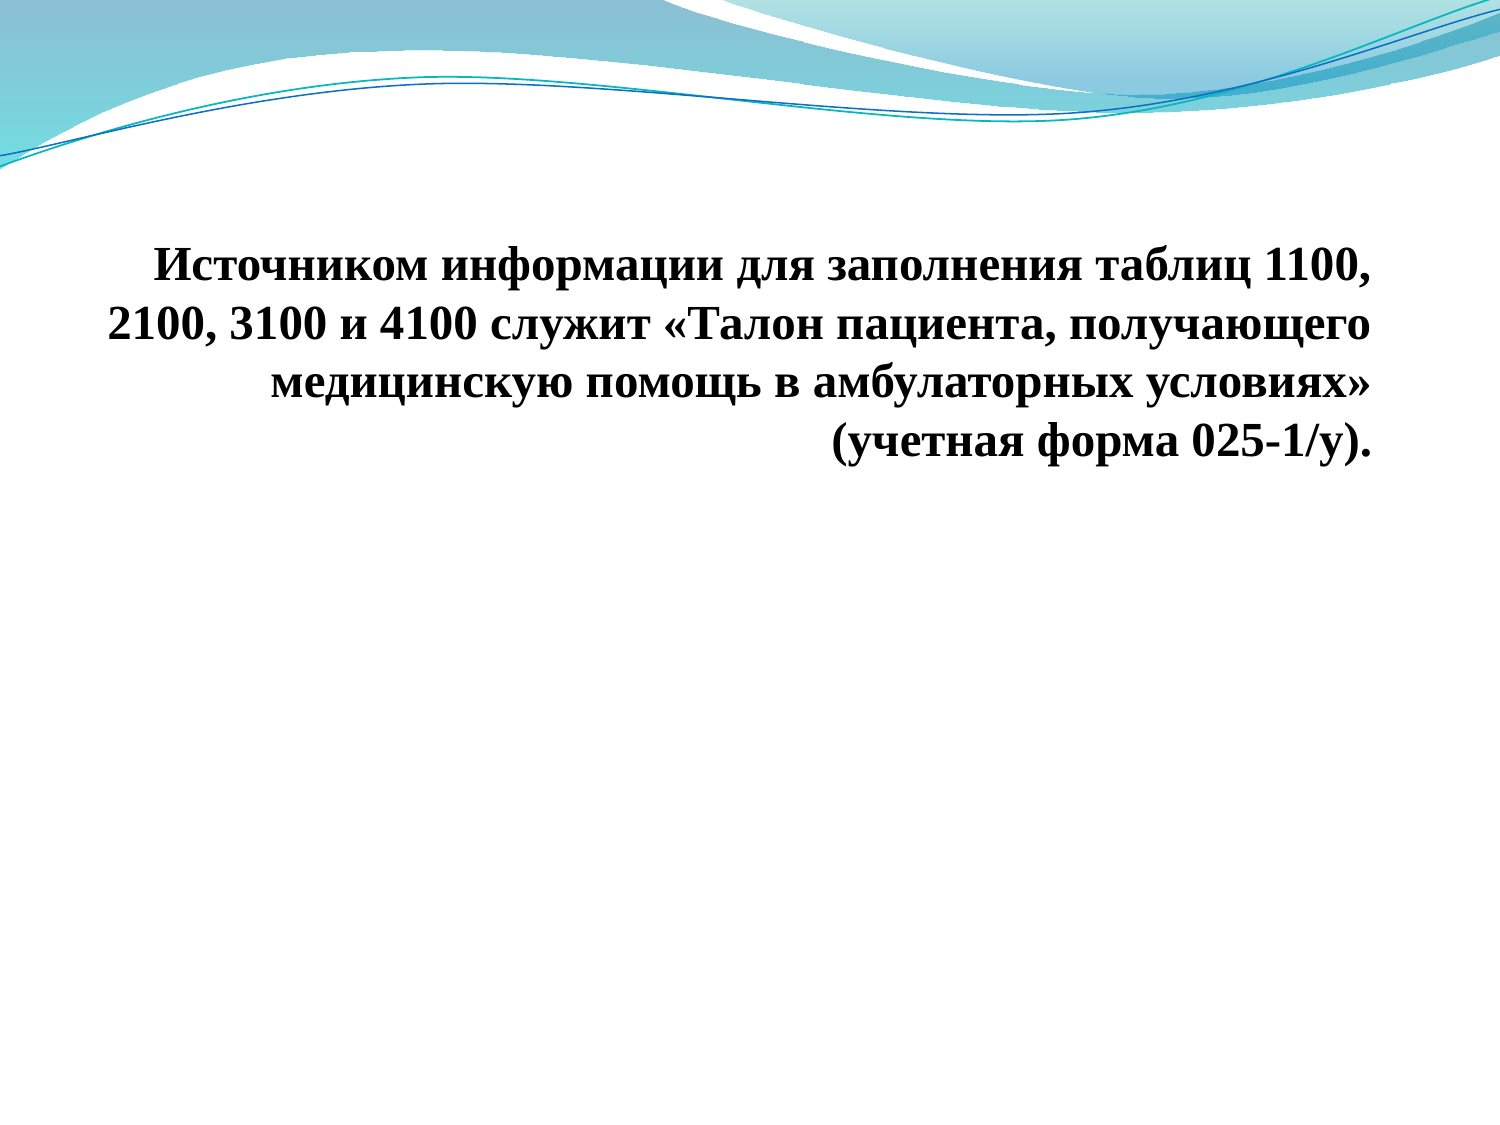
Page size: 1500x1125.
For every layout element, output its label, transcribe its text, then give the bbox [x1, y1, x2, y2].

title Источником информации для заполнения таблиц 1100, 2100, 3100 и 4100 служит «Талон пациента, получающего медицинскую помощь в амбулаторных условиях» (учетная форма 025-1/у). [87, 224, 1376, 525]
